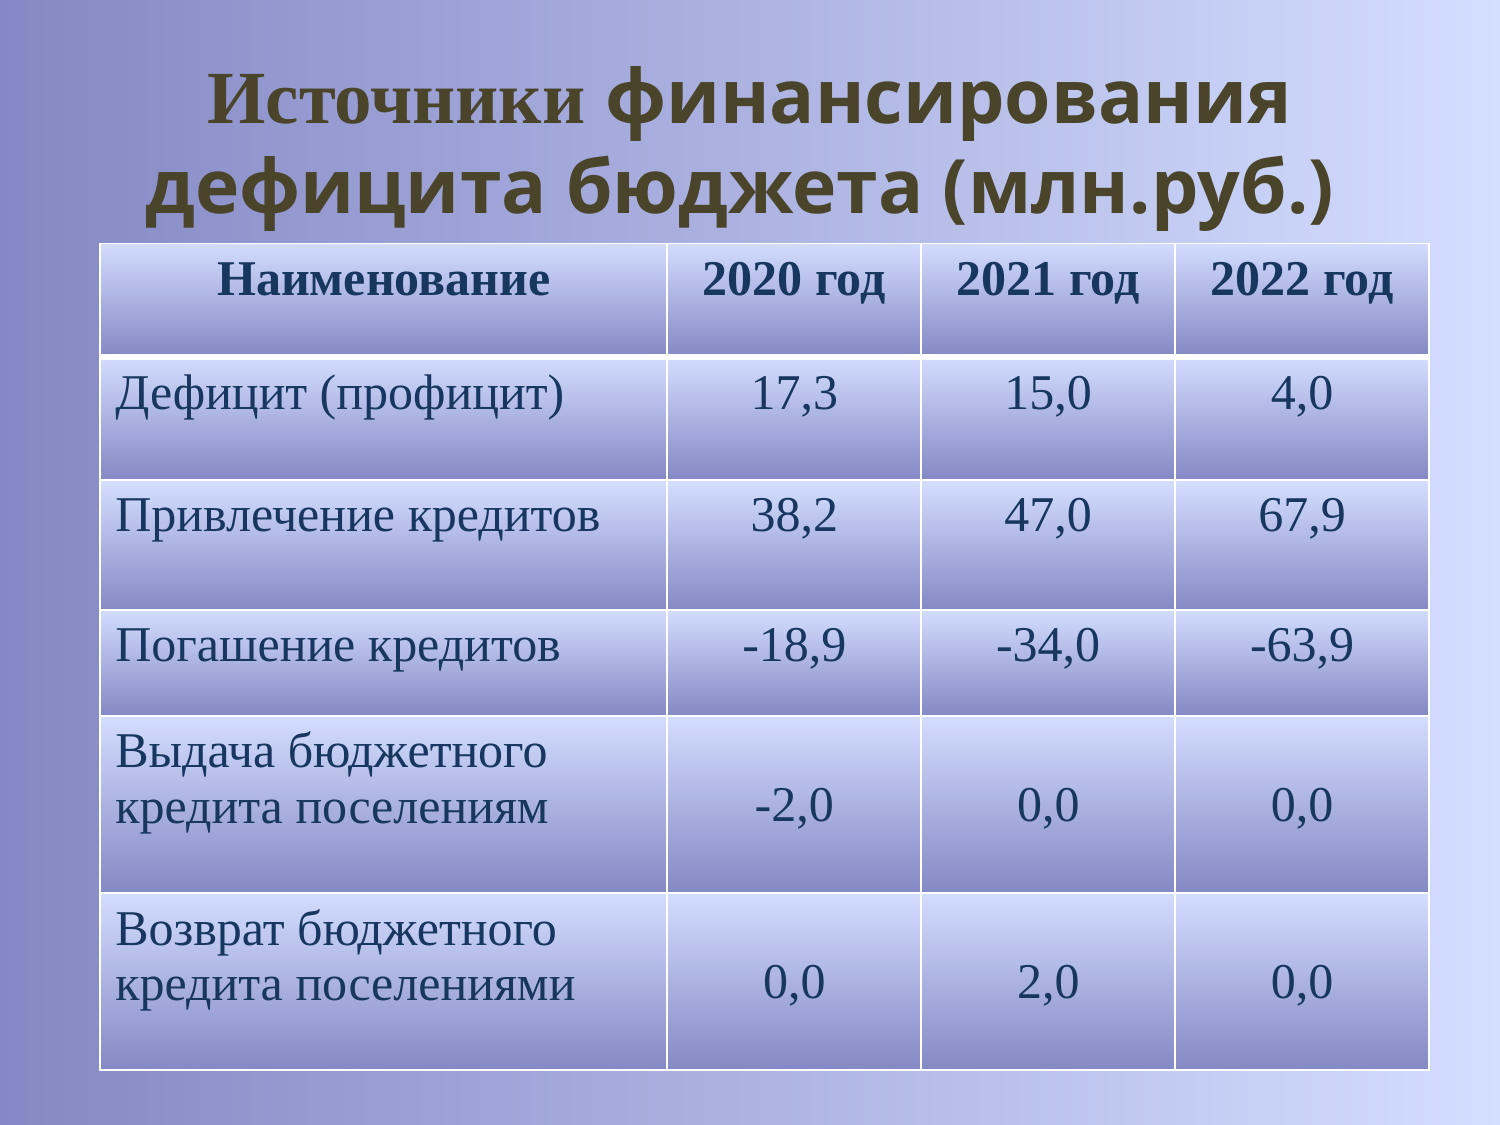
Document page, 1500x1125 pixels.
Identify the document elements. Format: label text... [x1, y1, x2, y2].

table_header 2022 год [1176, 244, 1428, 354]
table_cell -18,9 [668, 611, 920, 715]
table_cell Возврат бюджетного кредита поселениями [101, 894, 666, 1069]
table_cell 0,0 [668, 894, 920, 1069]
title Источники финансирования дефицита бюджета (млн.руб.) [75, 45, 1425, 233]
table_cell 0,0 [1176, 717, 1428, 892]
table_cell 47,0 [922, 481, 1174, 609]
table_cell 67,9 [1176, 481, 1428, 609]
table_cell 38,2 [668, 481, 920, 609]
table_cell -2,0 [668, 717, 920, 892]
table_header 2021 год [922, 244, 1174, 354]
table_cell -63,9 [1176, 611, 1428, 715]
table_cell 0,0 [922, 717, 1174, 892]
table_cell 0,0 [1176, 894, 1428, 1069]
table_cell -34,0 [922, 611, 1174, 715]
table_cell 4,0 [1176, 360, 1428, 479]
table_cell Выдача бюджетного кредита поселениям [101, 717, 666, 892]
table_header Наименование [101, 244, 666, 354]
table_header 2020 год [668, 244, 920, 354]
table_cell Дефицит (профицит) [101, 360, 666, 479]
table_cell Привлечение кредитов [101, 481, 666, 609]
table_cell 17,3 [668, 360, 920, 479]
table_cell 15,0 [922, 360, 1174, 479]
table_cell Погашение кредитов [101, 611, 666, 715]
table_cell 2,0 [922, 894, 1174, 1069]
